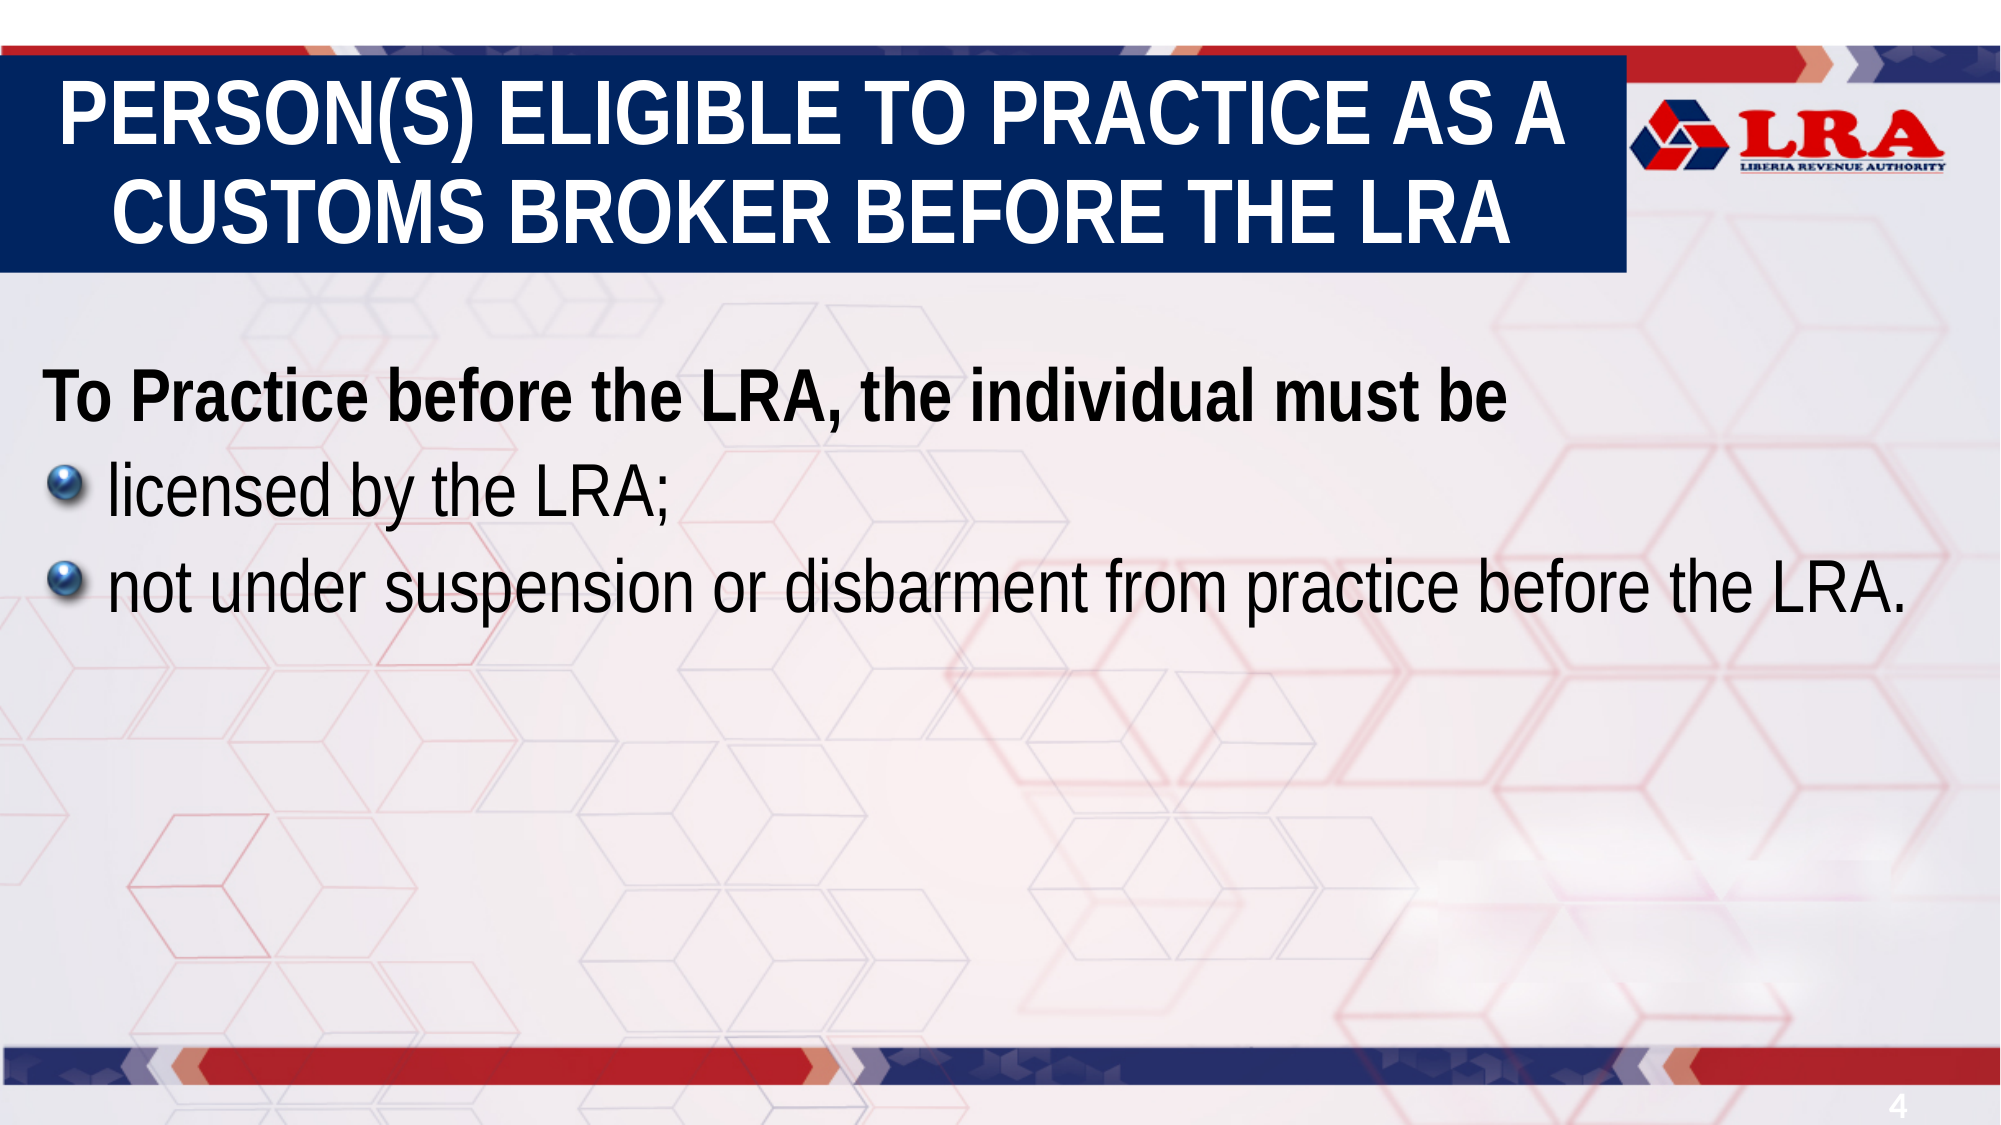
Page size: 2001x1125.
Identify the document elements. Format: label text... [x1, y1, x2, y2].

slide_number 4 [1472, 1074, 1923, 1125]
text_box To Practice before the LRA, the individual must be licensed by the LRA; not under suspension or disbarment from practice before the LRA. [42, 61, 1968, 790]
picture [0, 0, 2001, 1125]
text_box PERSON(S) ELIGIBLE TO PRACTICE AS A CUSTOMS BROKER BEFORE THE LRA [0, 55, 1627, 273]
